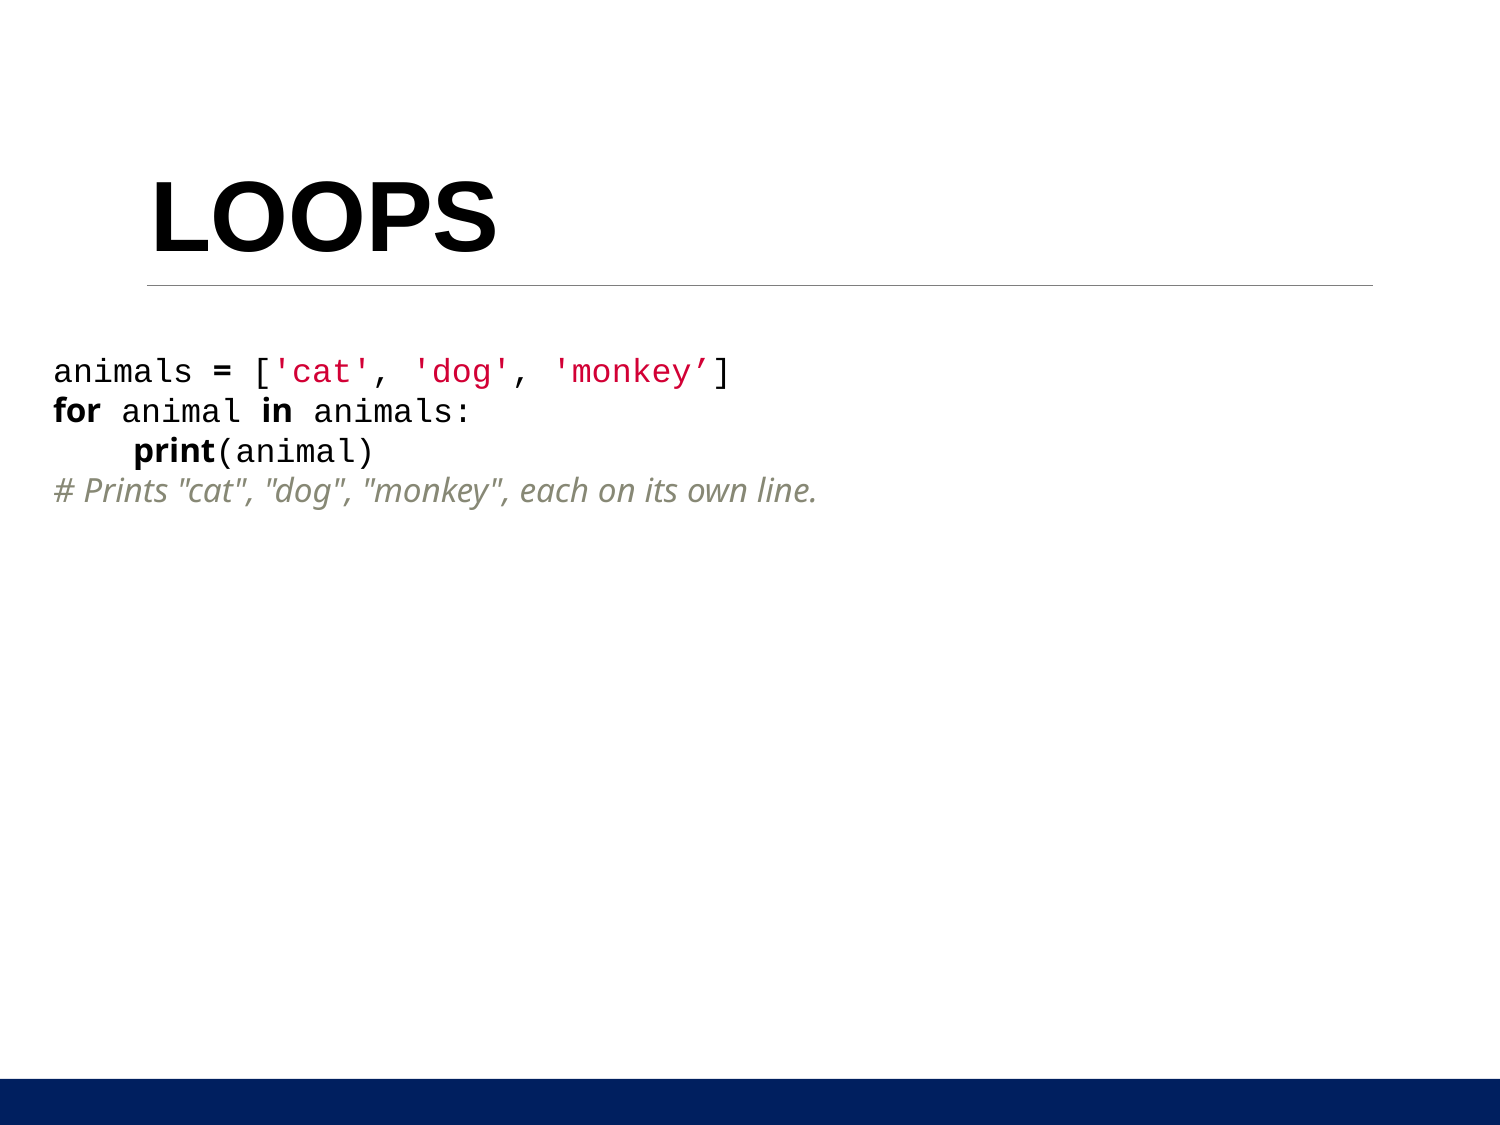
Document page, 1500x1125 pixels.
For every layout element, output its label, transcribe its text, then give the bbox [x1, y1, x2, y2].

list animals = ['cat', 'dog', 'monkey’] for animal in animals: print(animal) # Prints "cat", "dog", "monkey", each on its own line. [53, 324, 1467, 988]
text_box LOOPS [147, 149, 525, 272]
